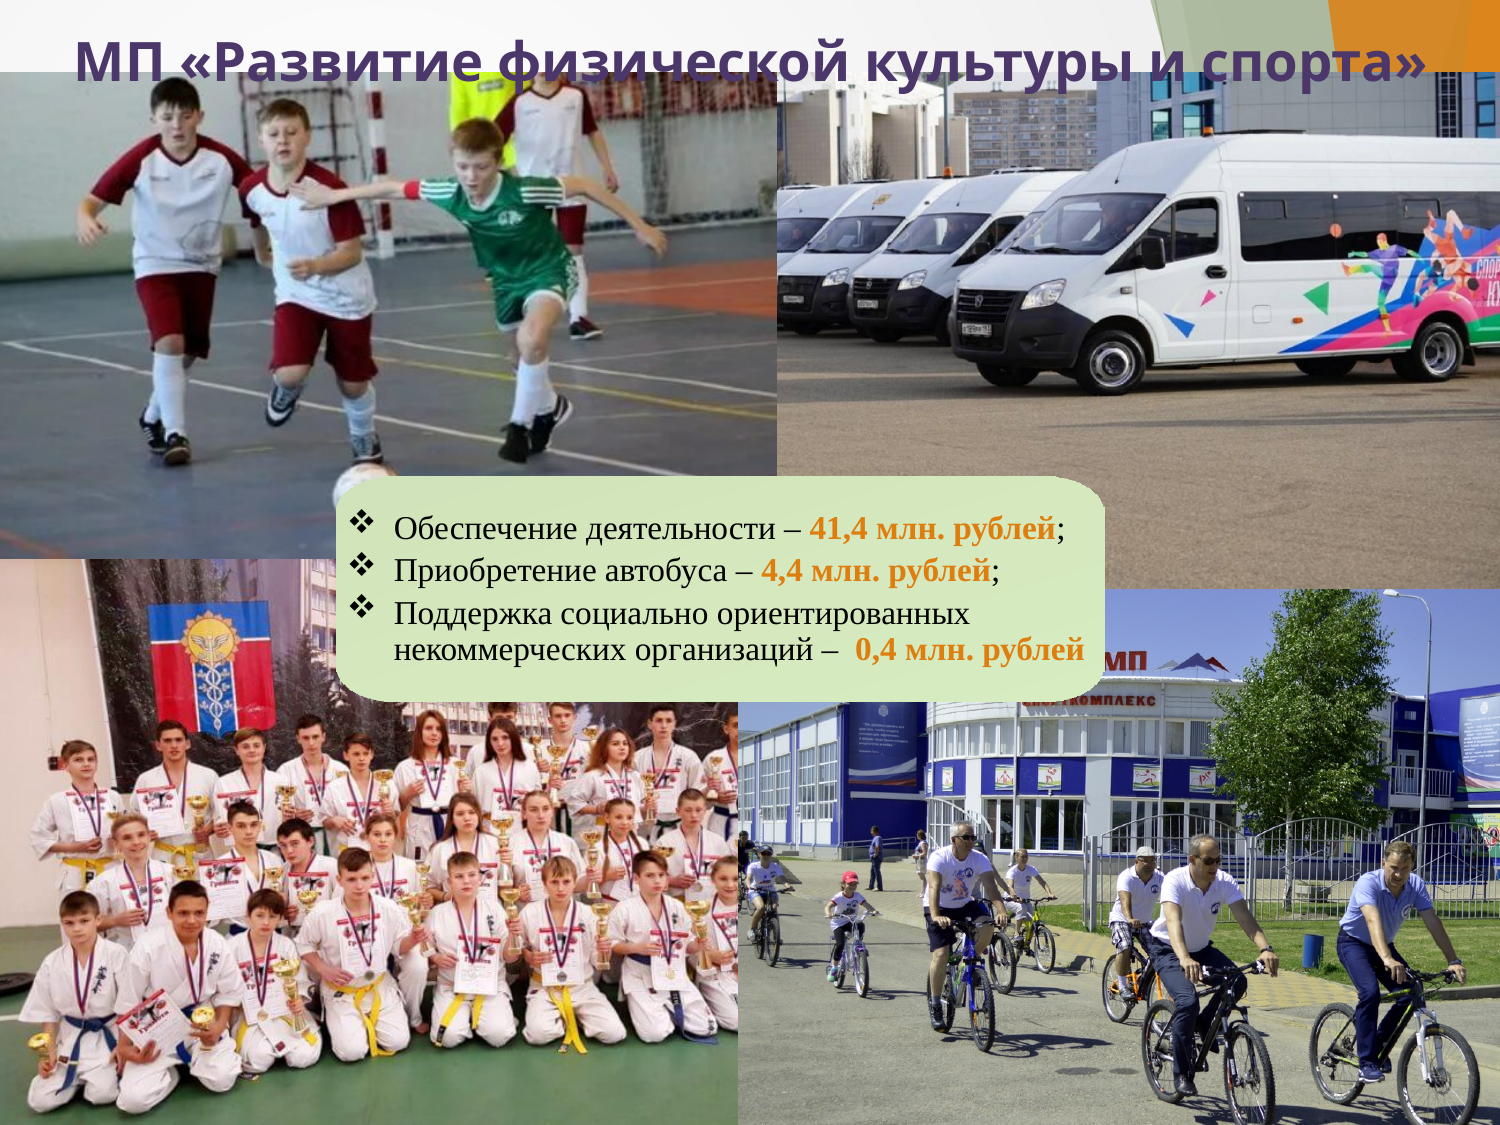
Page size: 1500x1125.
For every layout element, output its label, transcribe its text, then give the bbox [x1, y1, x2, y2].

title МП «Развитие физической культуры и спорта» [3, 19, 1499, 72]
picture [0, 72, 1500, 1125]
